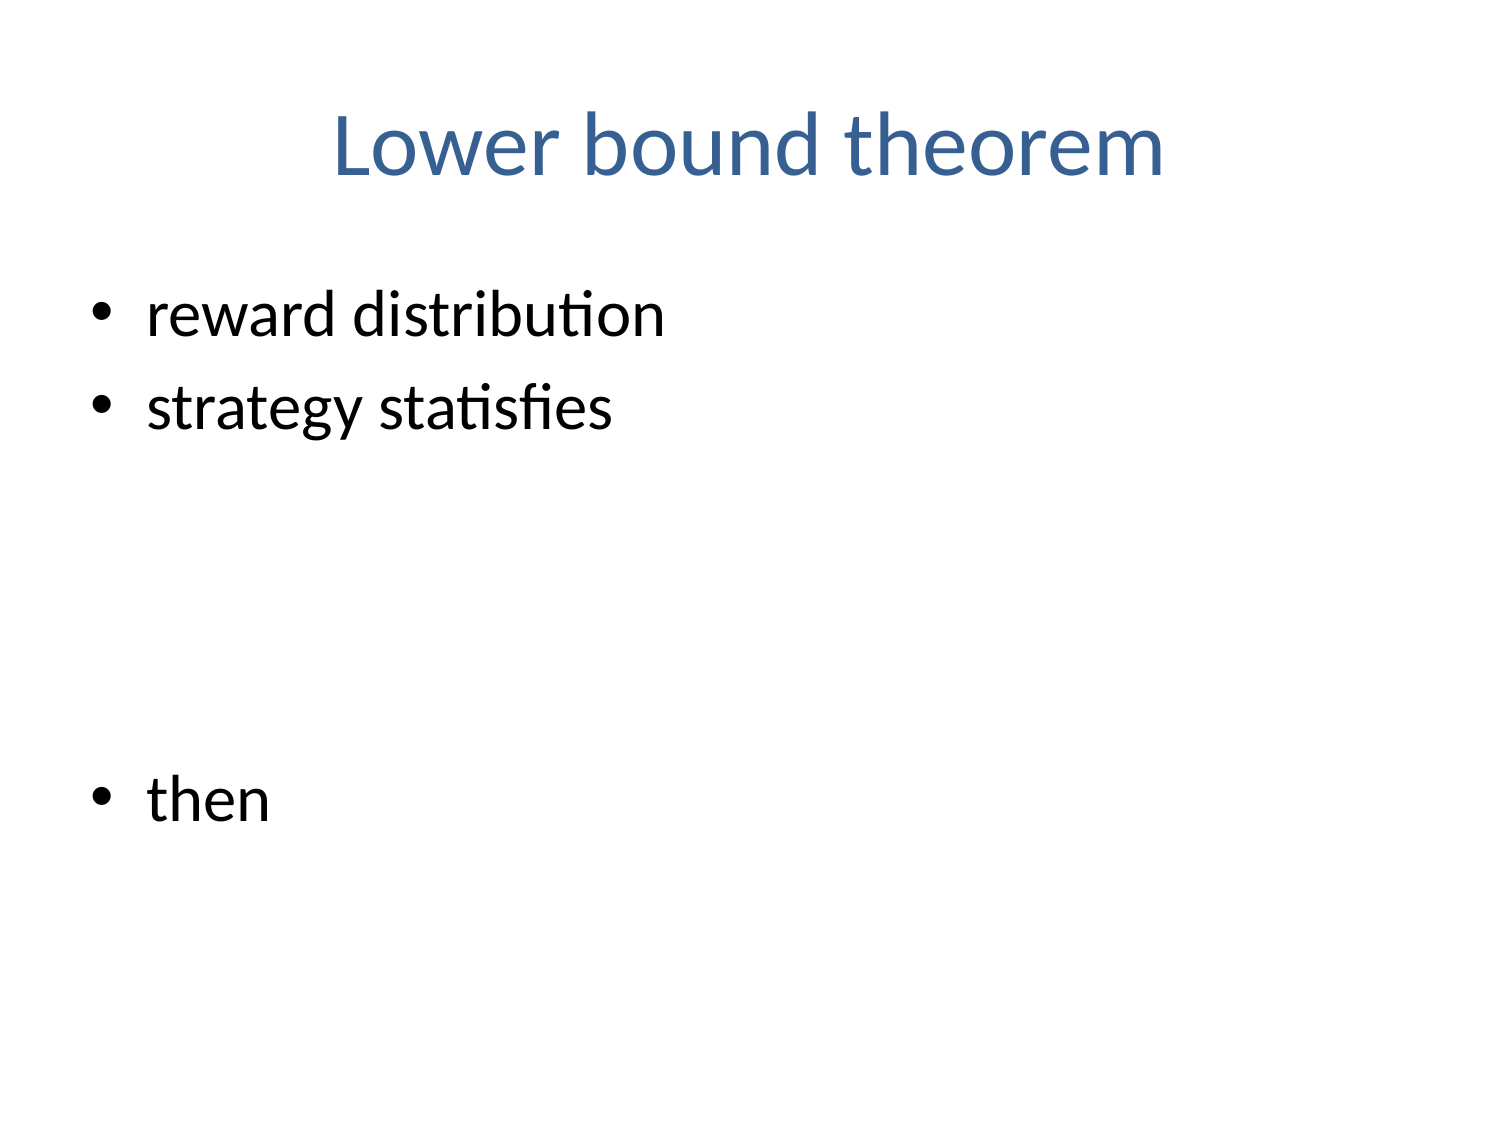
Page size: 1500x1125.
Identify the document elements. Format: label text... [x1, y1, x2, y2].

title Lower bound theorem [75, 45, 1425, 233]
